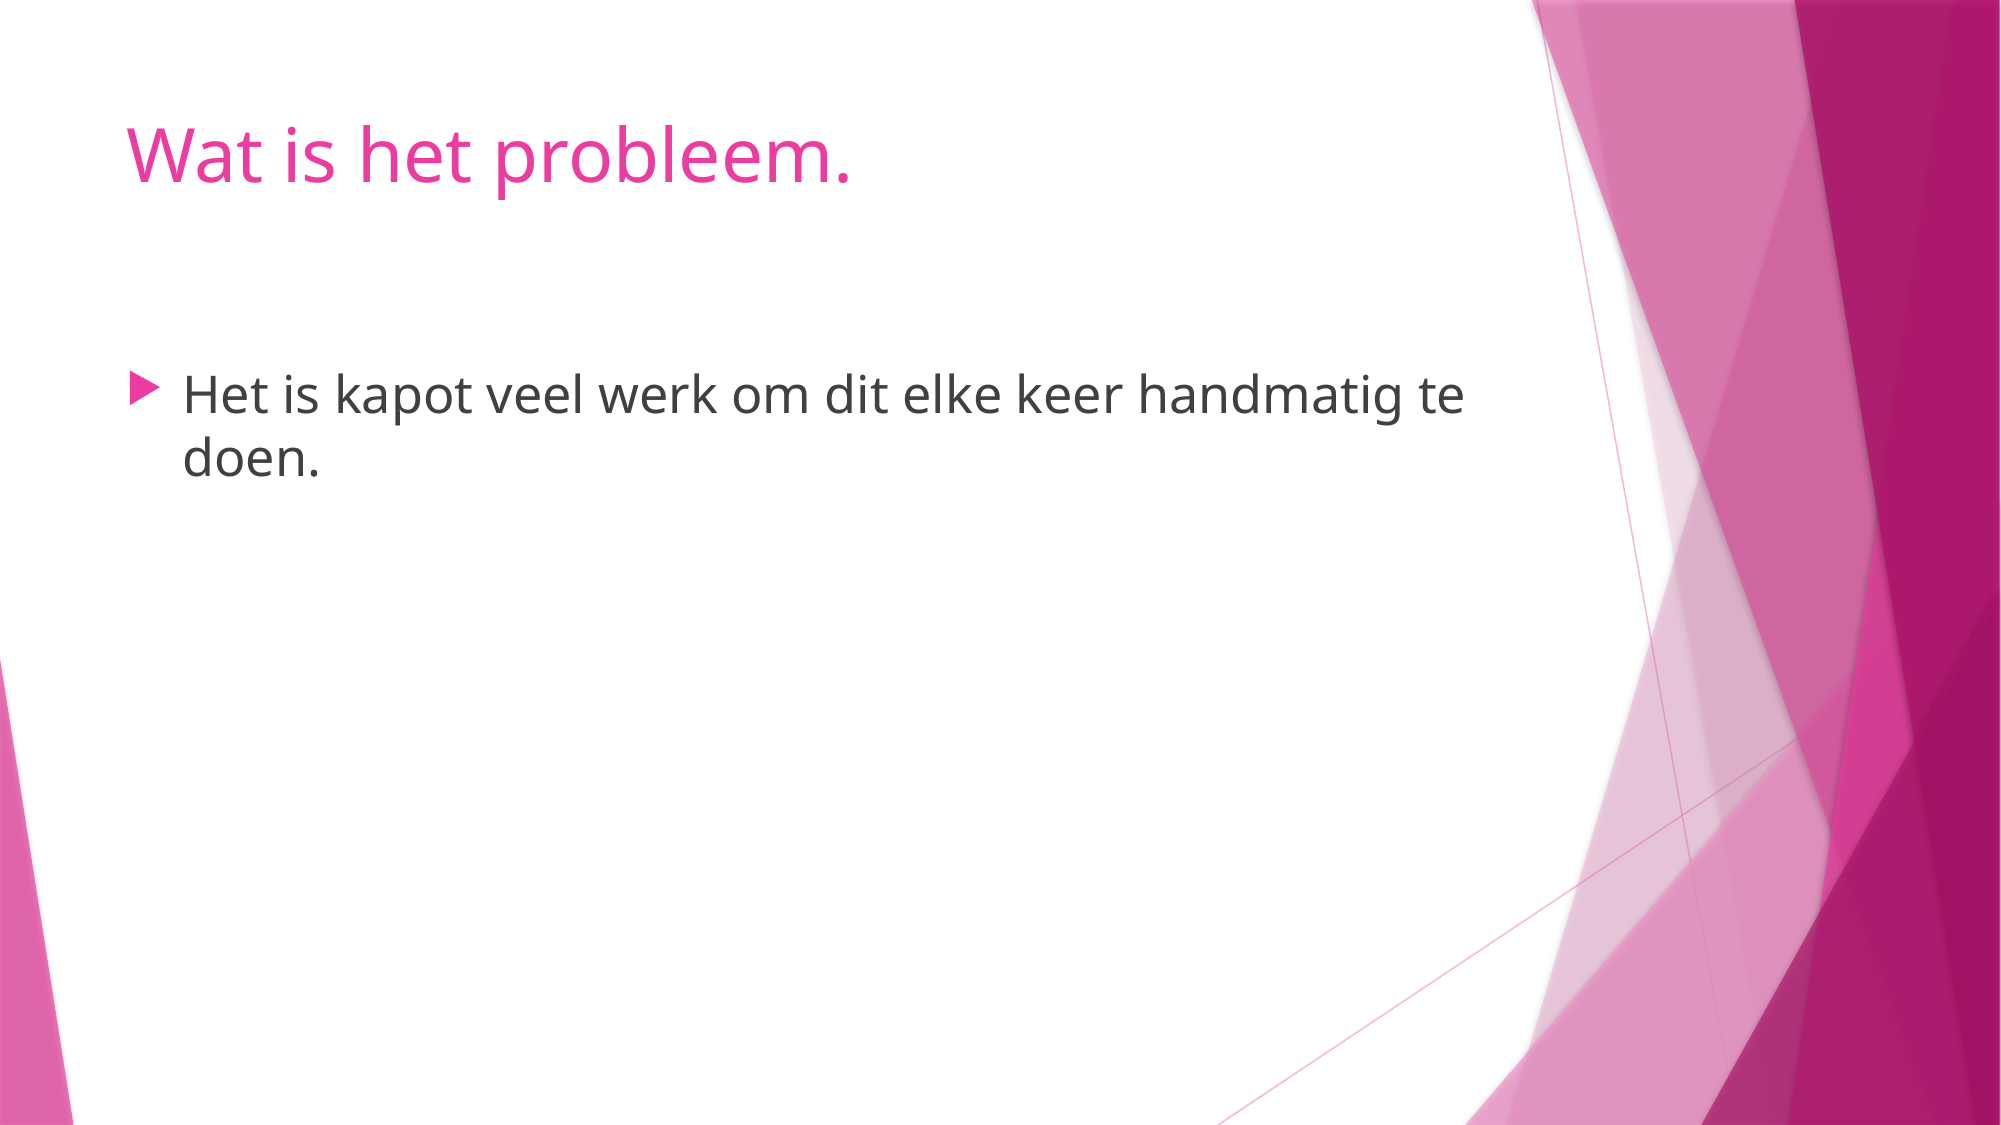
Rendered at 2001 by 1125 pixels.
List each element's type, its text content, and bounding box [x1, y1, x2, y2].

title Wat is het probleem. [111, 99, 1522, 317]
list Het is kapot veel werk om dit elke keer handmatig te doen. [111, 354, 1522, 992]
